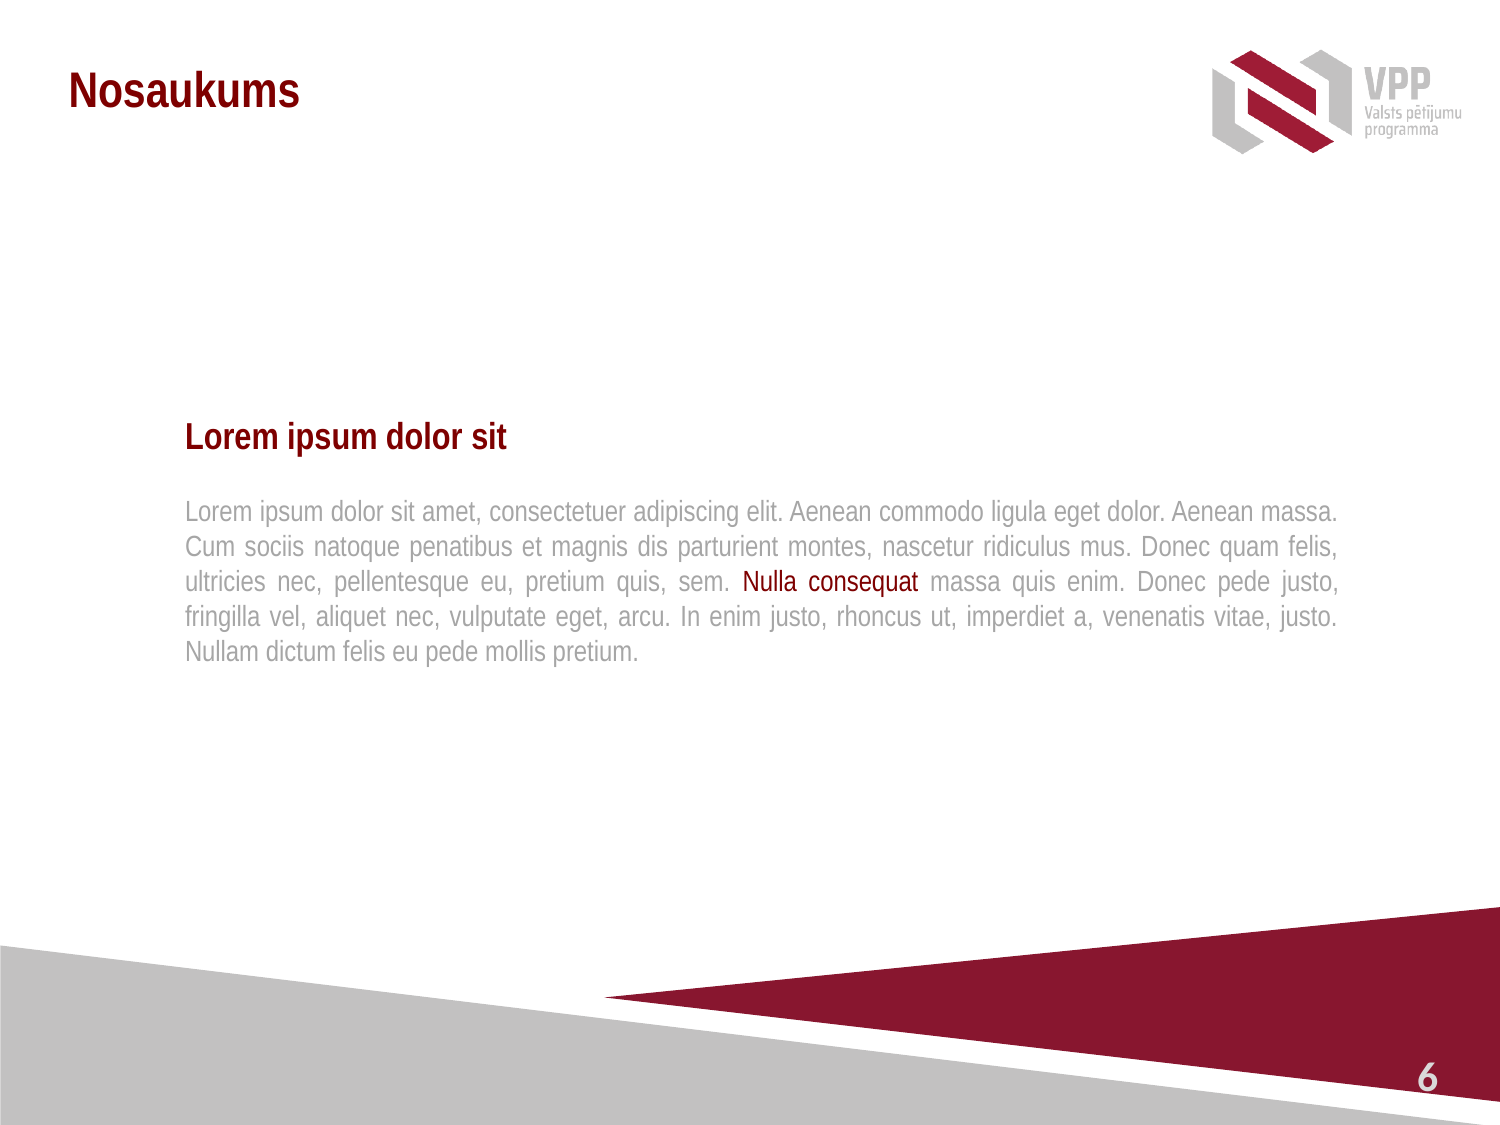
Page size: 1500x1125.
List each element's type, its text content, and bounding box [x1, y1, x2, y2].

text_box Lorem ipsum dolor sit Lorem ipsum dolor sit amet, consectetuer adipiscing elit. Aenean commodo ligula eget dolor. Aenean massa. Cum sociis natoque penatibus et magnis dis parturient montes, nascetur ridiculus mus. Donec quam felis, ultricies nec, pellentesque eu, pretium quis, sem. Nulla consequat massa quis enim. Donec pede justo, fringilla vel, aliquet nec, vulputate eget, arcu. In enim justo, rhoncus ut, imperdiet a, venenatis vitae, justo. Nullam dictum felis eu pede mollis pretium. [170, 404, 1355, 710]
picture [0, 907, 1500, 1125]
text_box Nosaukums [53, 50, 316, 125]
picture [1178, 26, 1493, 172]
